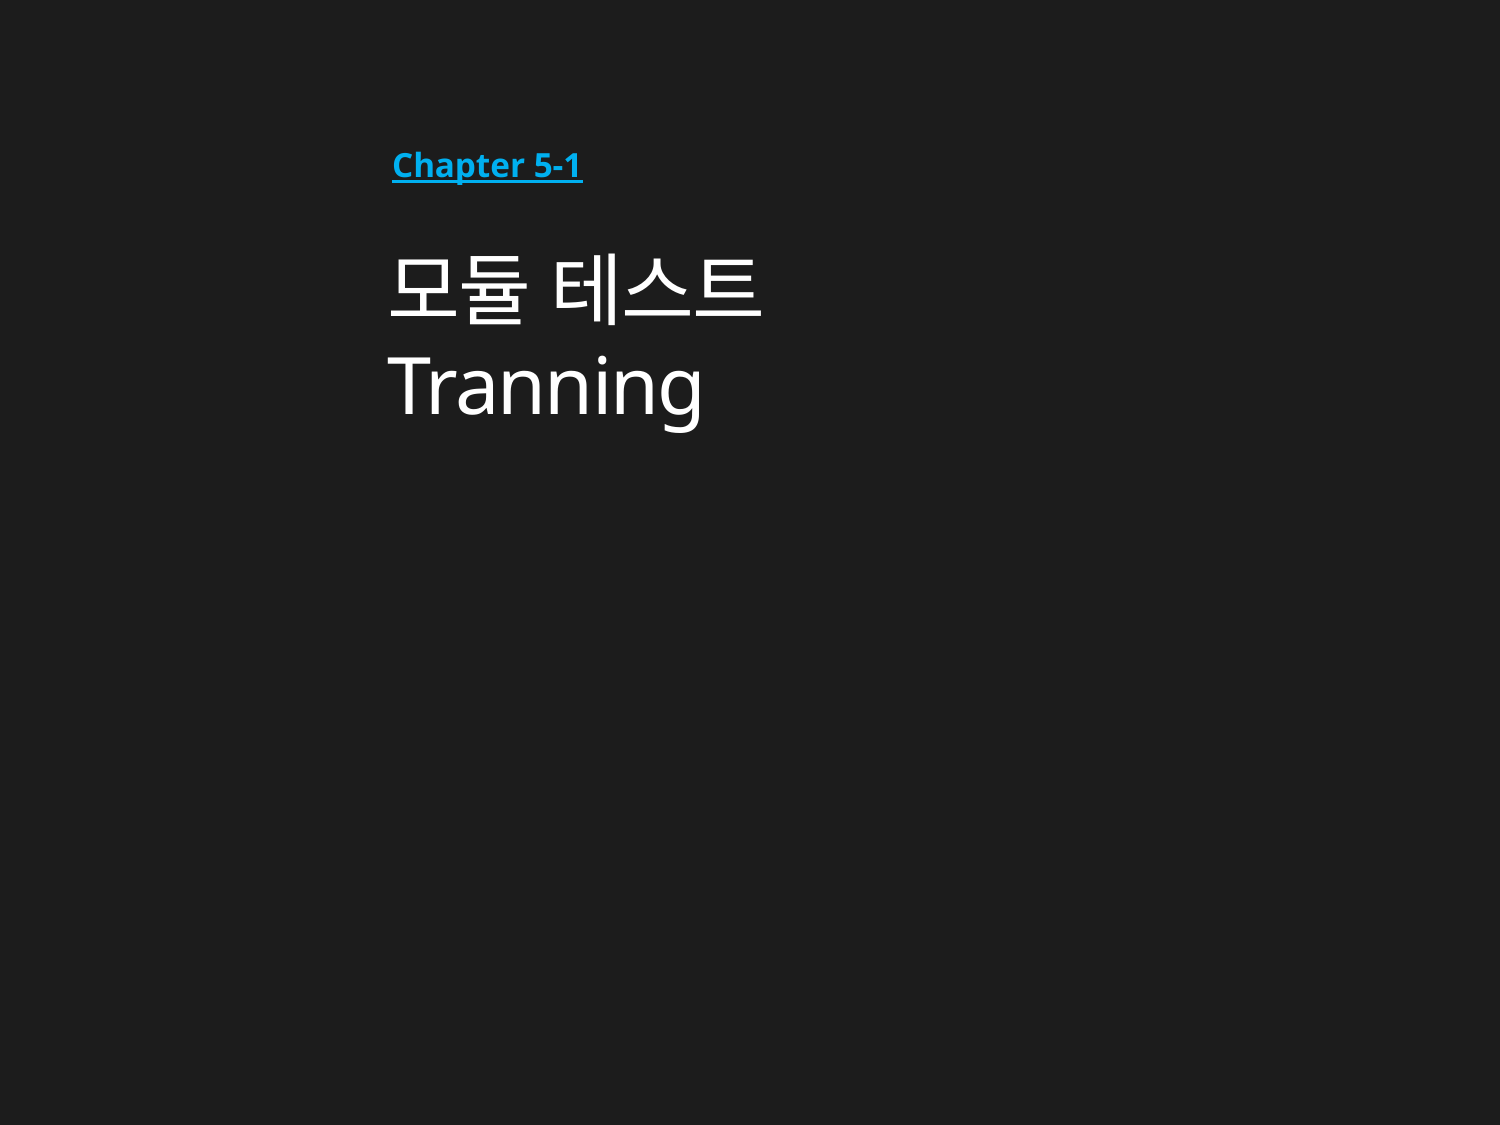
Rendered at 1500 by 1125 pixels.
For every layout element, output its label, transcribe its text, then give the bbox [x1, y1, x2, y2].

text_box Chapter 5-1 [377, 137, 921, 192]
text_box 모듈 테스트 Tranning [372, 232, 1081, 438]
